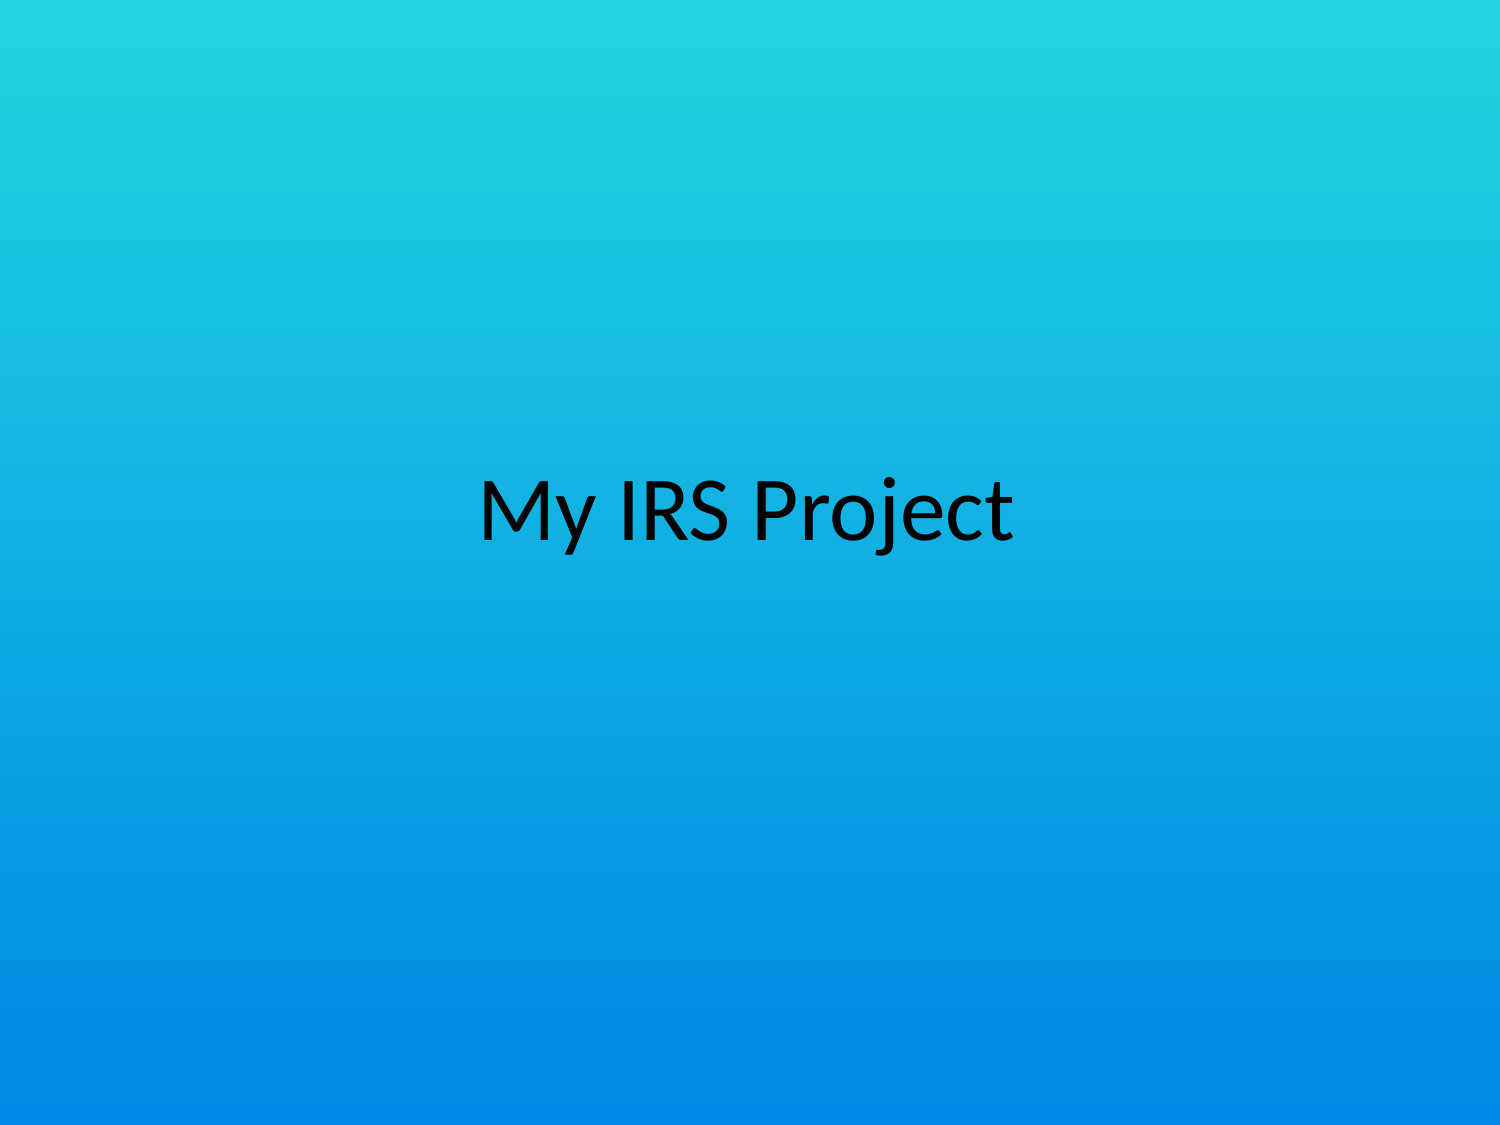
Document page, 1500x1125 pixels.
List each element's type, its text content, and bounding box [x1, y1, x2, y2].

title My IRS Project [82, 410, 1432, 598]
